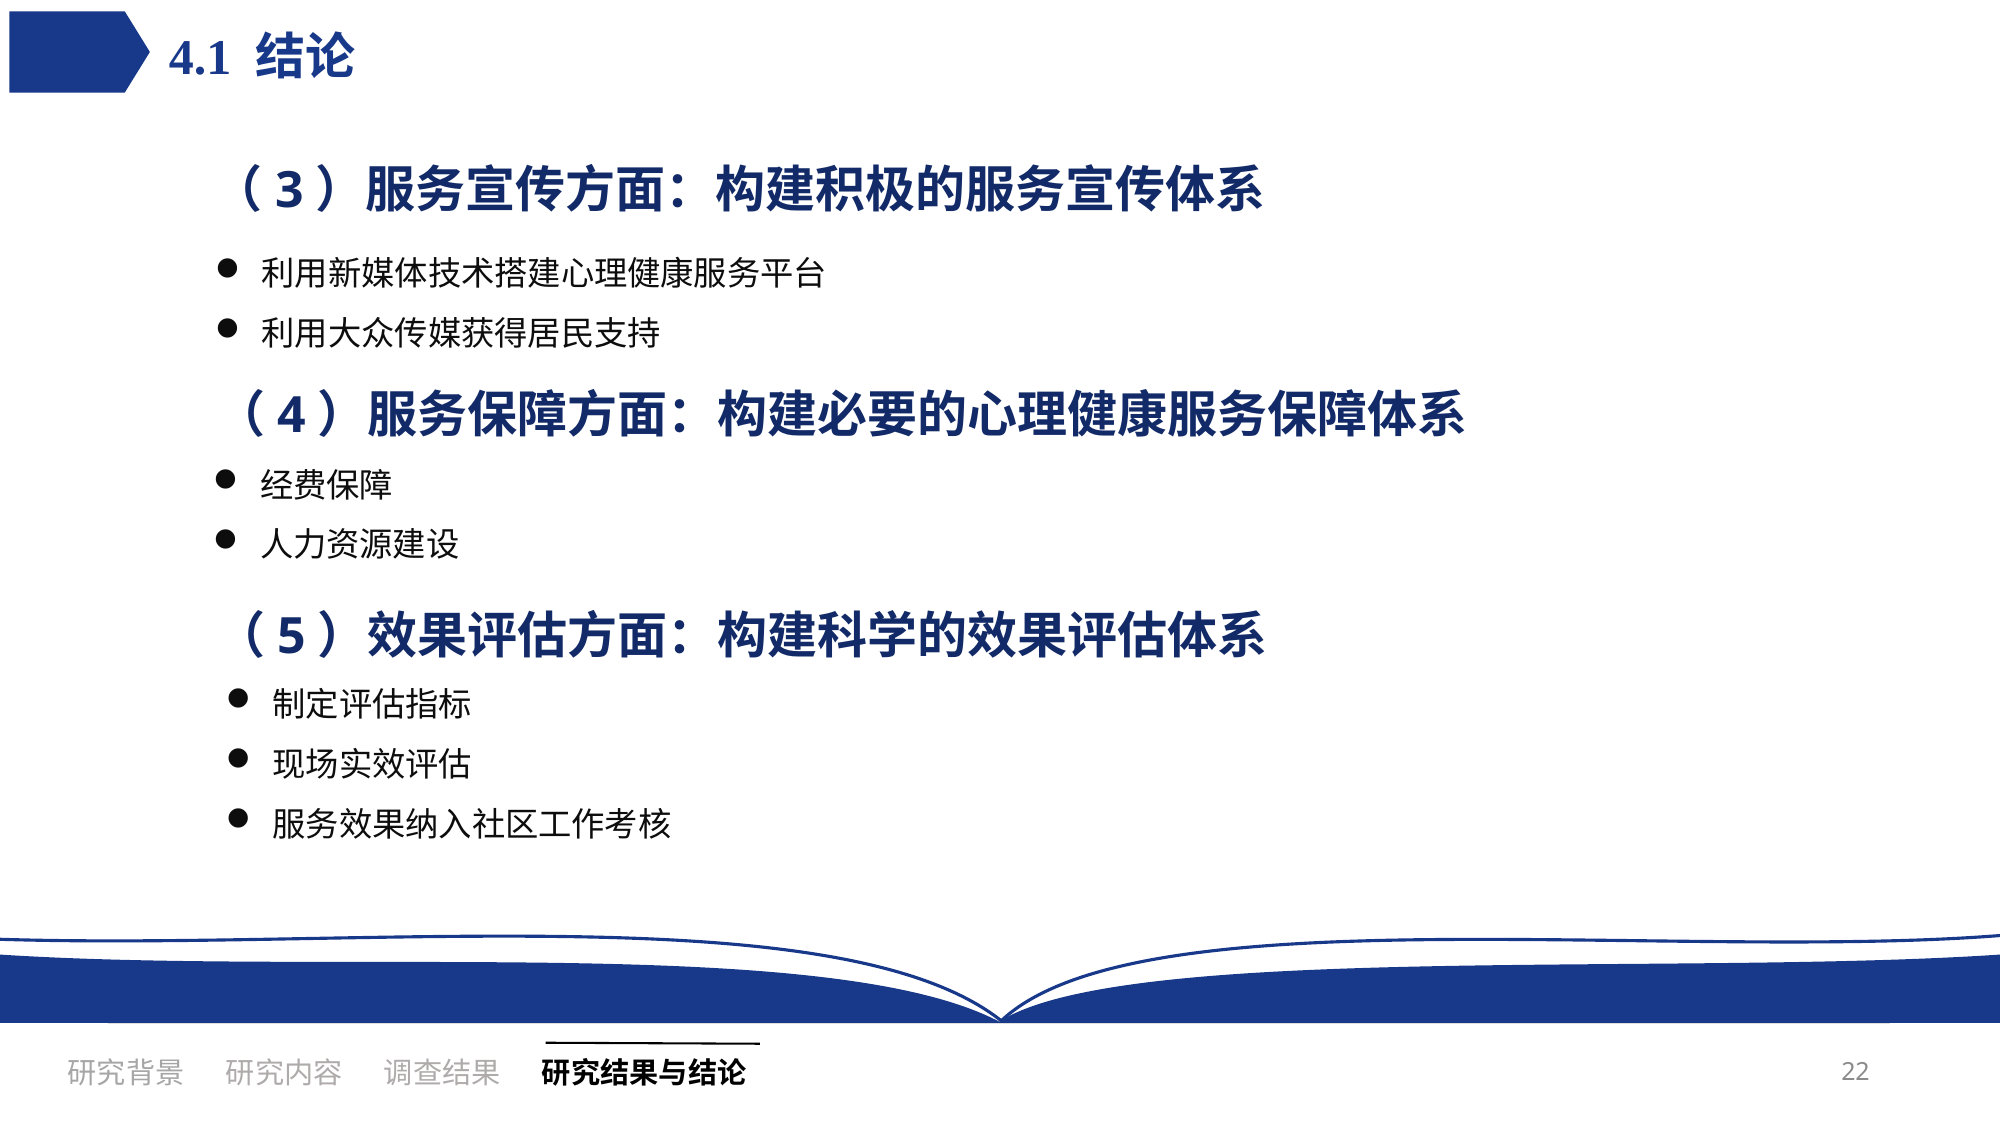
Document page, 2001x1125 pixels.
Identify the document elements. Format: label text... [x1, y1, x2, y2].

text_box 经费保障 人力资源建设 [198, 436, 1596, 571]
text_box 研究背景 [52, 1046, 200, 1097]
slide_number 22 [1434, 1042, 1885, 1103]
text_box 调查结果 [369, 1046, 516, 1097]
text_box 4.1 结论 [168, 5, 1509, 105]
text_box 制定评估指标 现场实效评估 服务效果纳入社区工作考核 [211, 655, 1609, 851]
text_box （5）效果评估方面：构建科学的效果评估体系 [200, 596, 2000, 671]
text_box [0, 953, 2000, 1024]
text_box （3）服务宣传方面：构建积极的服务宣传体系 [198, 149, 2000, 225]
text_box （4）服务保障方面：构建必要的心理健康服务保障体系 [200, 374, 2000, 450]
text_box 研究结果与结论 [527, 1047, 762, 1097]
text_box [0, 934, 2000, 1023]
text_box 利用新媒体技术搭建心理健康服务平台 利用大众传媒获得居民支持 [200, 225, 1598, 360]
text_box 研究内容 [211, 1046, 358, 1097]
